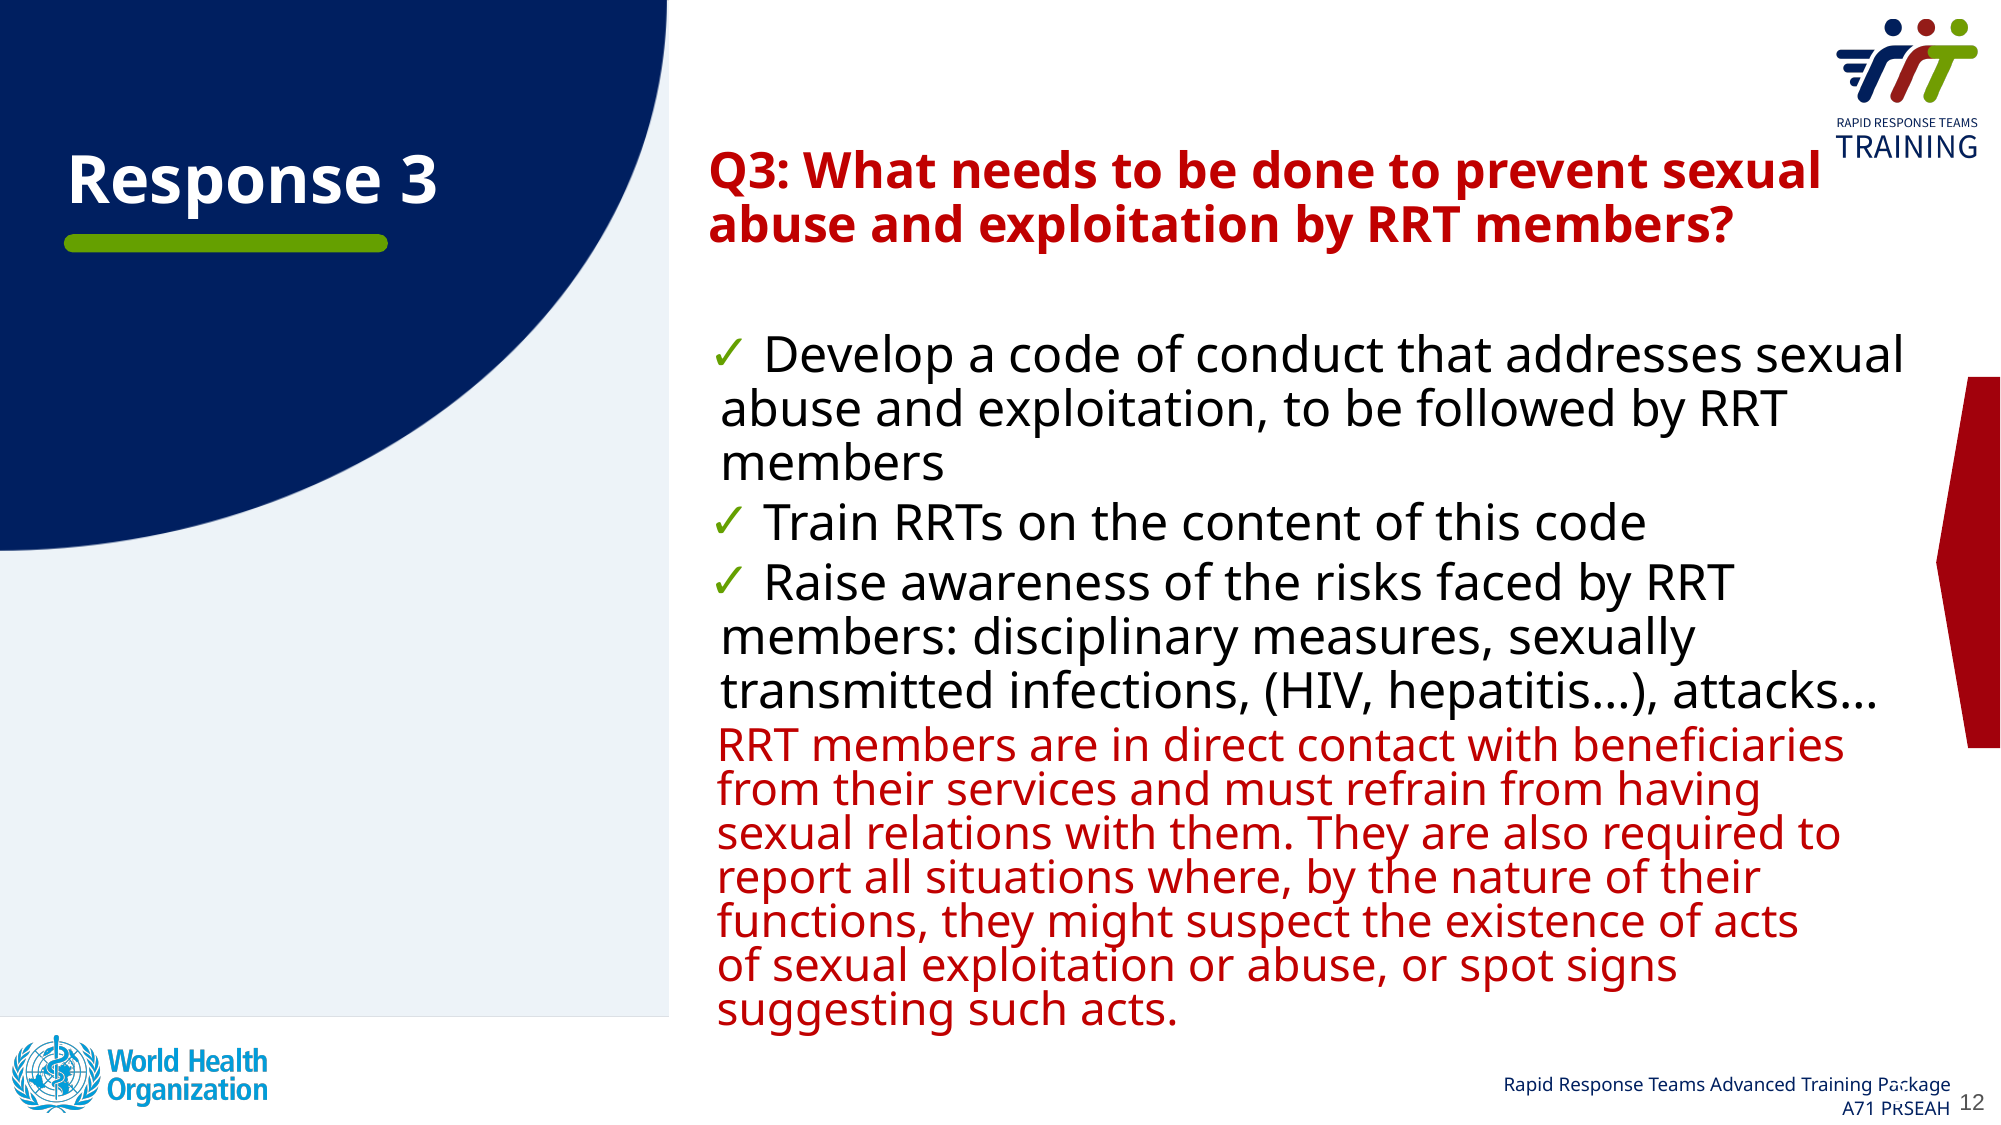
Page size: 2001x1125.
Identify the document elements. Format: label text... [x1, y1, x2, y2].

list Q3: What needs to be done to prevent sexual abuse and exploitation by RRT members? Develop a code of conduct that addresses sexual abuse and exploitation, to be followed by RRT members Train RRTs on the content of this code Raise awareness of the risks faced by RRT members: disciplinary measures, sexually transmitted infections, (HIV, hepatitis…), attacks… [700, 137, 1937, 1049]
text_box RRT members are in direct contact with beneficiaries from their services and must refrain from having sexual relations with them.​ They are also required to report all situations where, by the nature of their functions, they might suspect the existence of acts of sexual exploitation or abuse, or spot signs suggesting such acts.​ [709, 718, 1884, 1042]
slide_number 12 [1882, 1049, 1930, 1092]
picture [1835, 19, 1978, 167]
picture [12, 1035, 267, 1113]
title Response 3 [58, 137, 595, 456]
picture [12, 1083, 48, 1113]
picture [0, 0, 669, 1018]
text_box [63, 234, 388, 253]
picture [58, 1050, 64, 1058]
